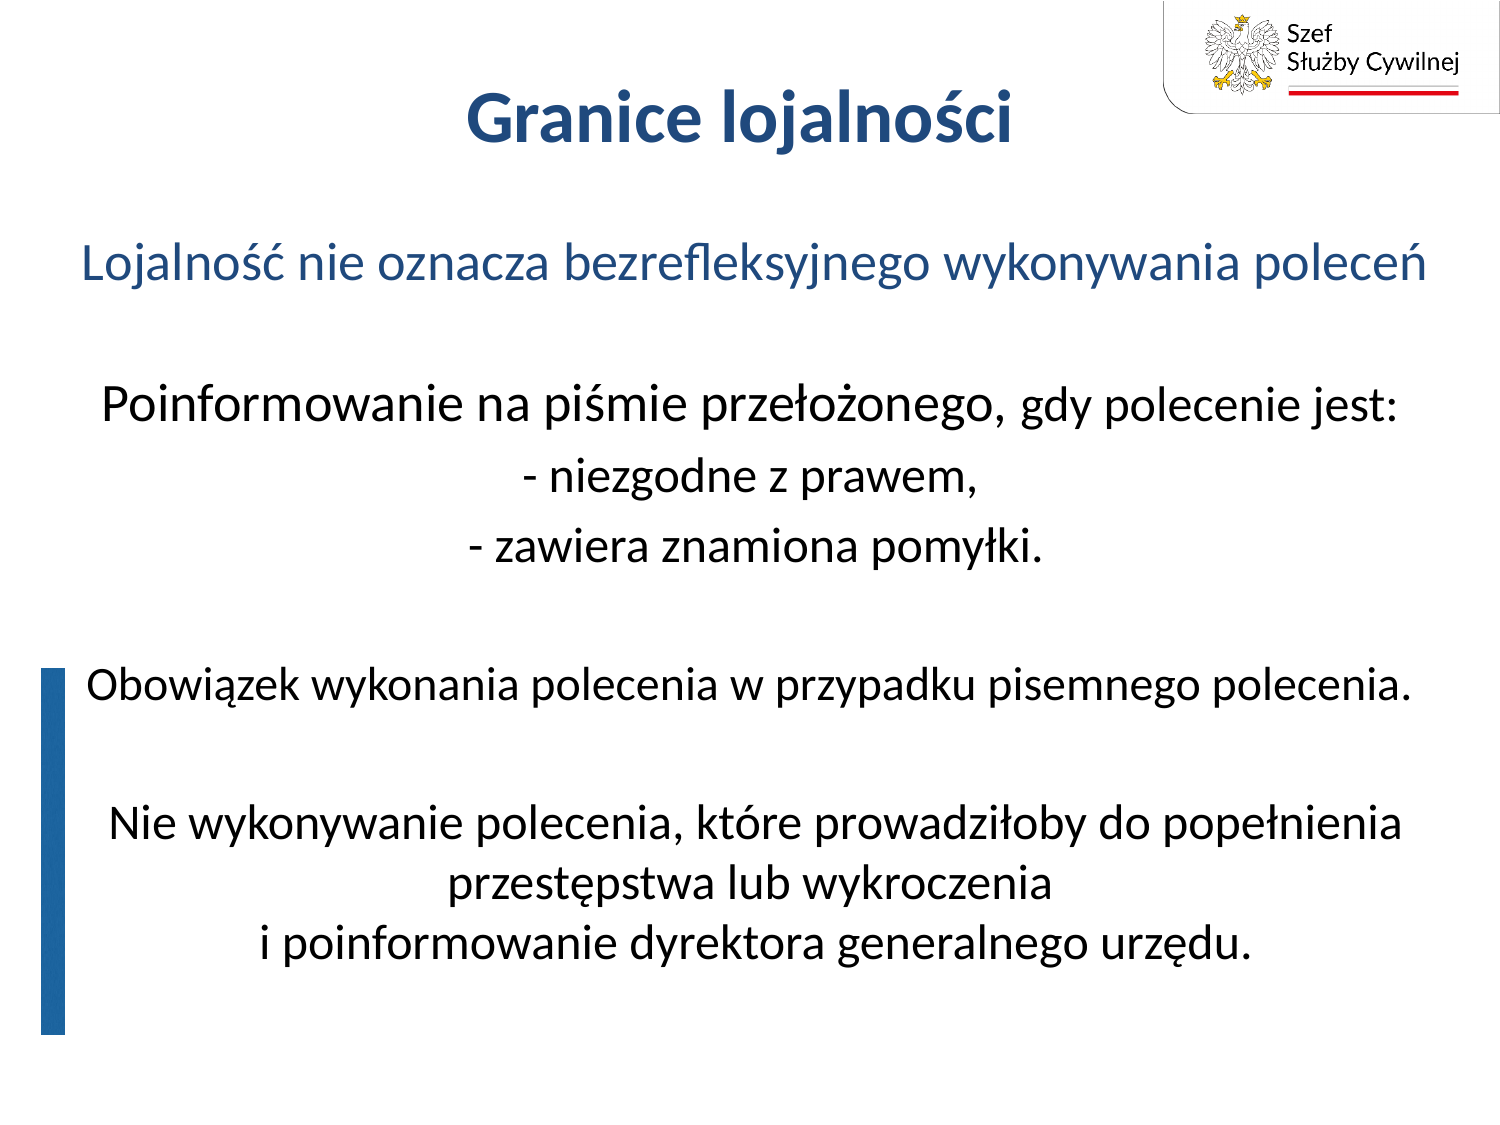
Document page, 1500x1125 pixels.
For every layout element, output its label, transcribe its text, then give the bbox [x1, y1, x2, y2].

picture [1163, 0, 1500, 114]
picture [41, 668, 64, 1035]
title Granice lojalności [98, 60, 1400, 185]
text_box Lojalność nie oznacza bezrefleksyjnego wykonywania poleceń Poinformowanie na piśmie przełożonego, gdy polecenie jest: - niezgodne z prawem, - zawiera znamiona pomyłki. Obowiązek wykonania polecenia w przypadku pisemnego polecenia. Nie wykonywanie polecenia, które prowadziłoby do popełnienia przestępstwa lub wykroczenia i poinformowanie dyrektora generalnego urzędu. [64, 219, 1447, 1059]
